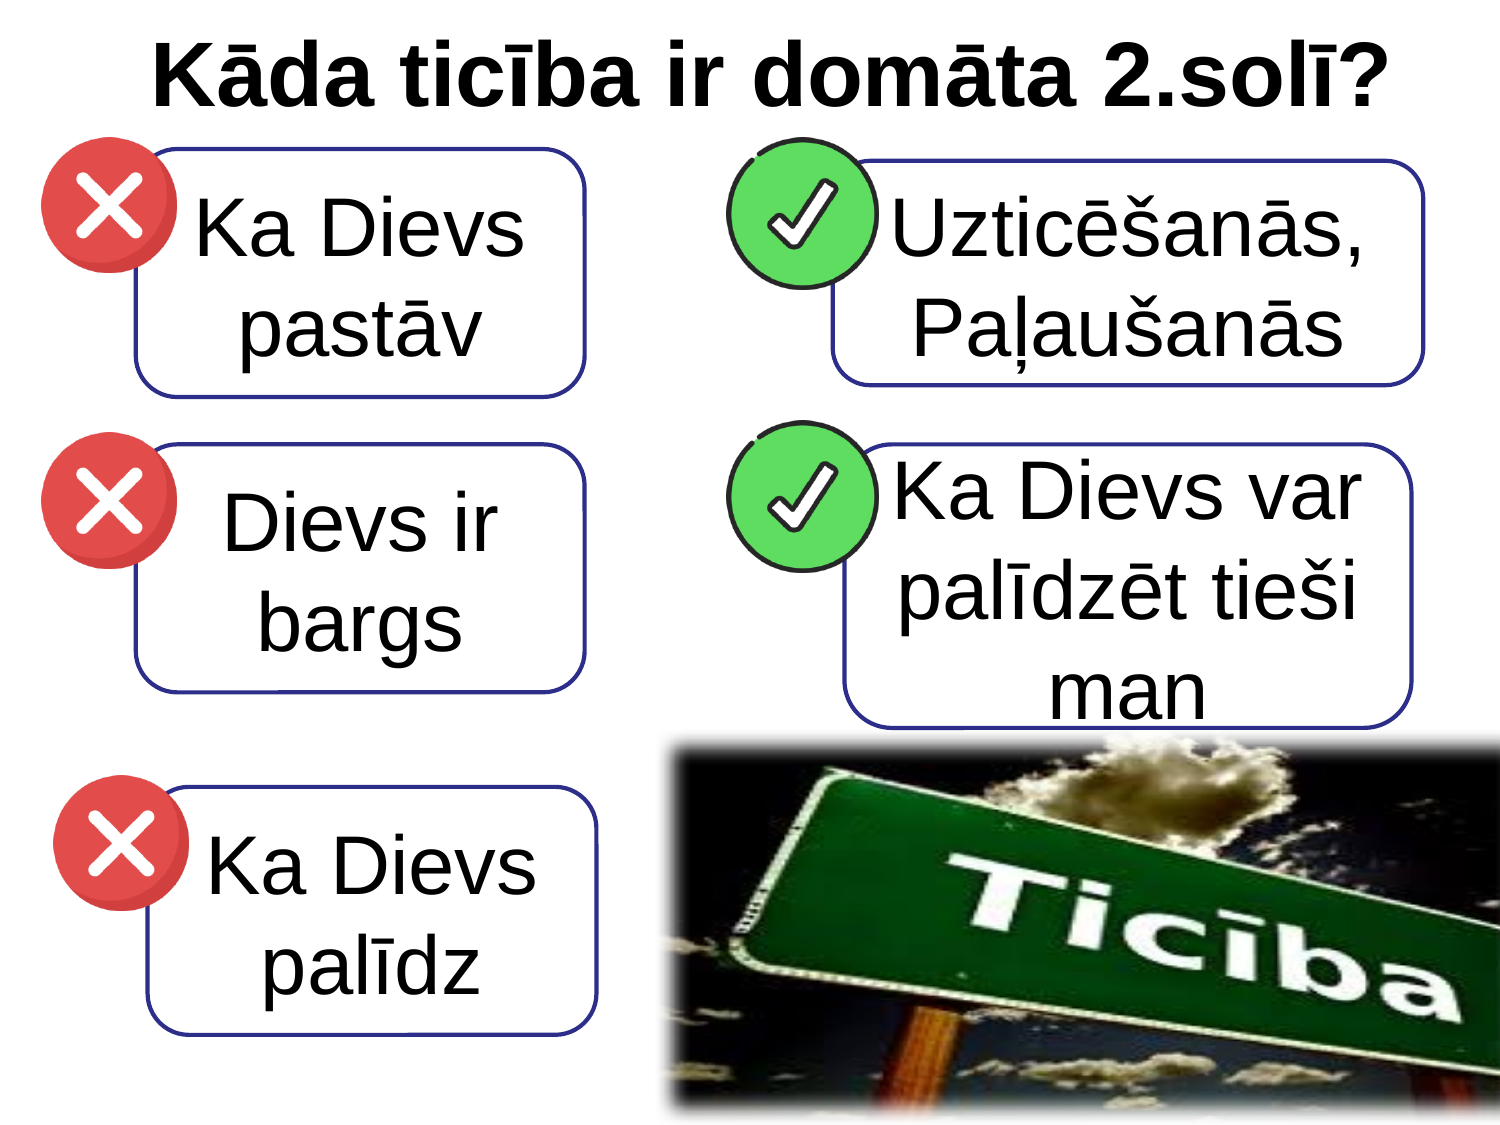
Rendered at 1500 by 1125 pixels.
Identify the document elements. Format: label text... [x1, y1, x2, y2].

text_box Ka Dievs var palīdzēt tieši man [842, 442, 1414, 727]
picture [41, 432, 178, 569]
text_box Ka Dievs palīdz [145, 784, 599, 1037]
picture [41, 136, 178, 274]
text_box Uzticēšanās, Paļaušanās [830, 158, 1426, 388]
text_box Ka Dievs pastāv [133, 146, 587, 400]
text_box Kāda ticība ir domāta 2.solī? [96, 0, 1447, 140]
picture [726, 136, 879, 290]
picture [655, 729, 1500, 1125]
picture [726, 420, 879, 573]
text_box Dievs ir bargs [133, 442, 587, 695]
picture [52, 774, 190, 912]
